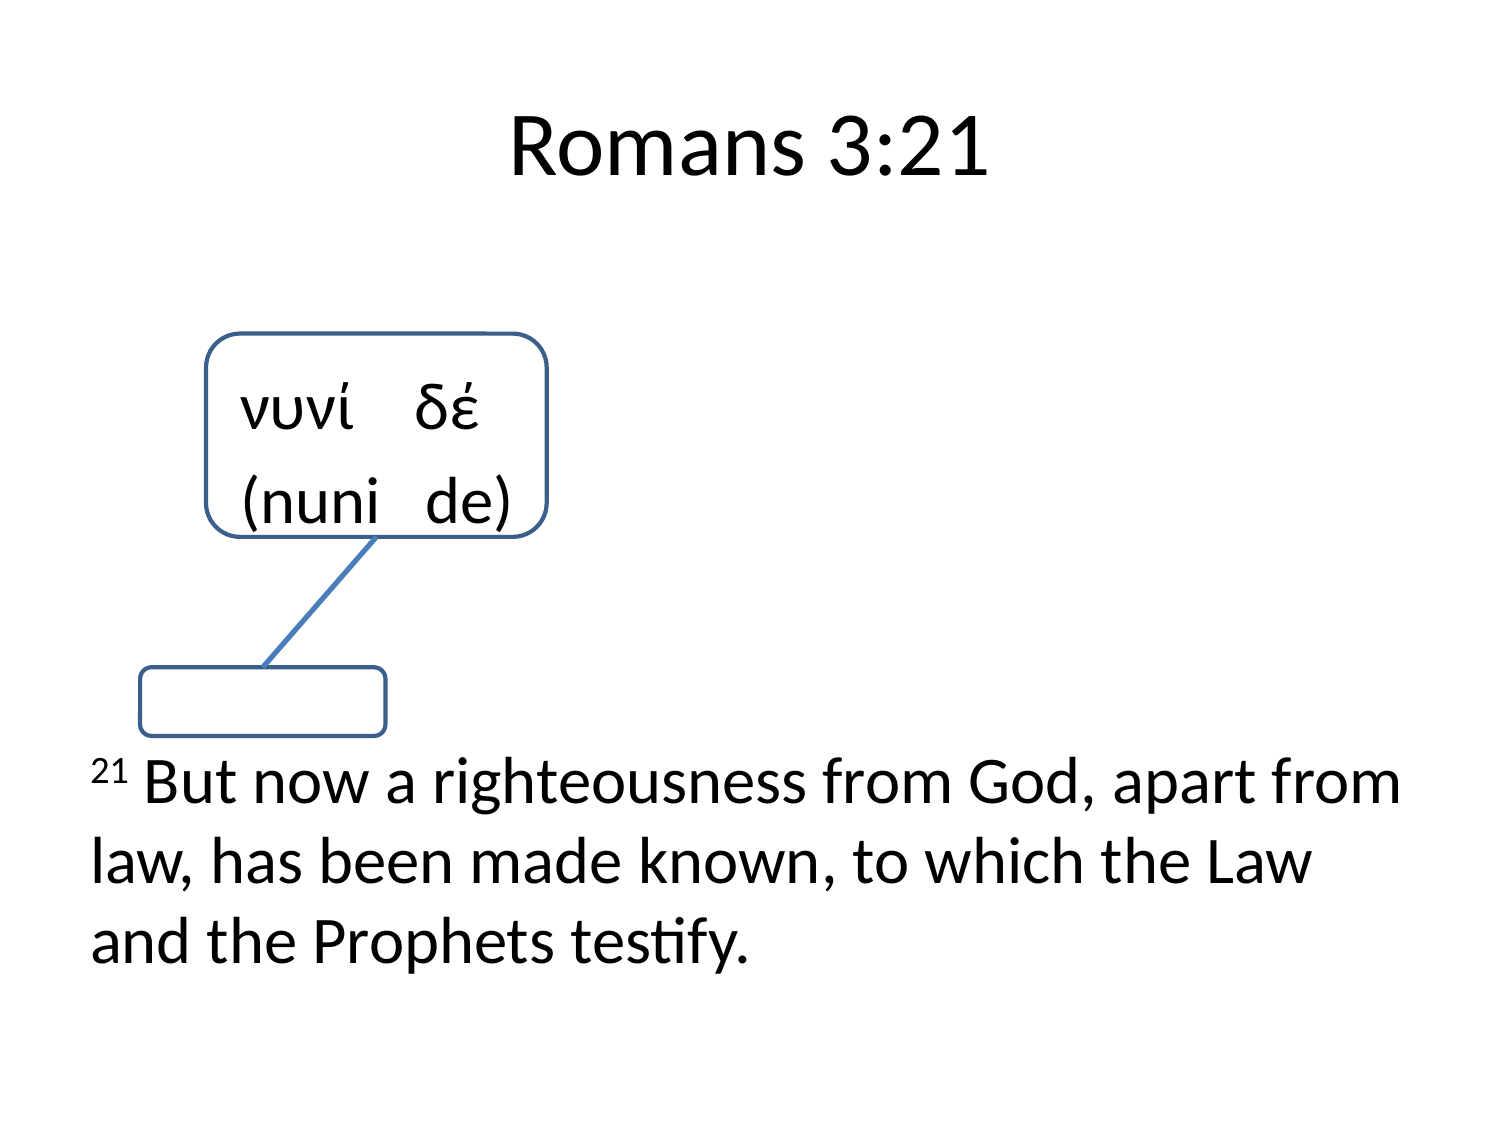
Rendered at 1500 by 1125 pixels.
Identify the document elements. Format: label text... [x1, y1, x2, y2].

title Romans 3:21 [75, 45, 1425, 233]
list νυνί δέ (nuni de) 21 But now a righteousness from God, apart from law, has been made known, to which the Law and the Prophets testify. [75, 262, 1425, 1005]
text_box [137, 665, 388, 739]
text_box [203, 331, 549, 539]
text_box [262, 536, 377, 668]
